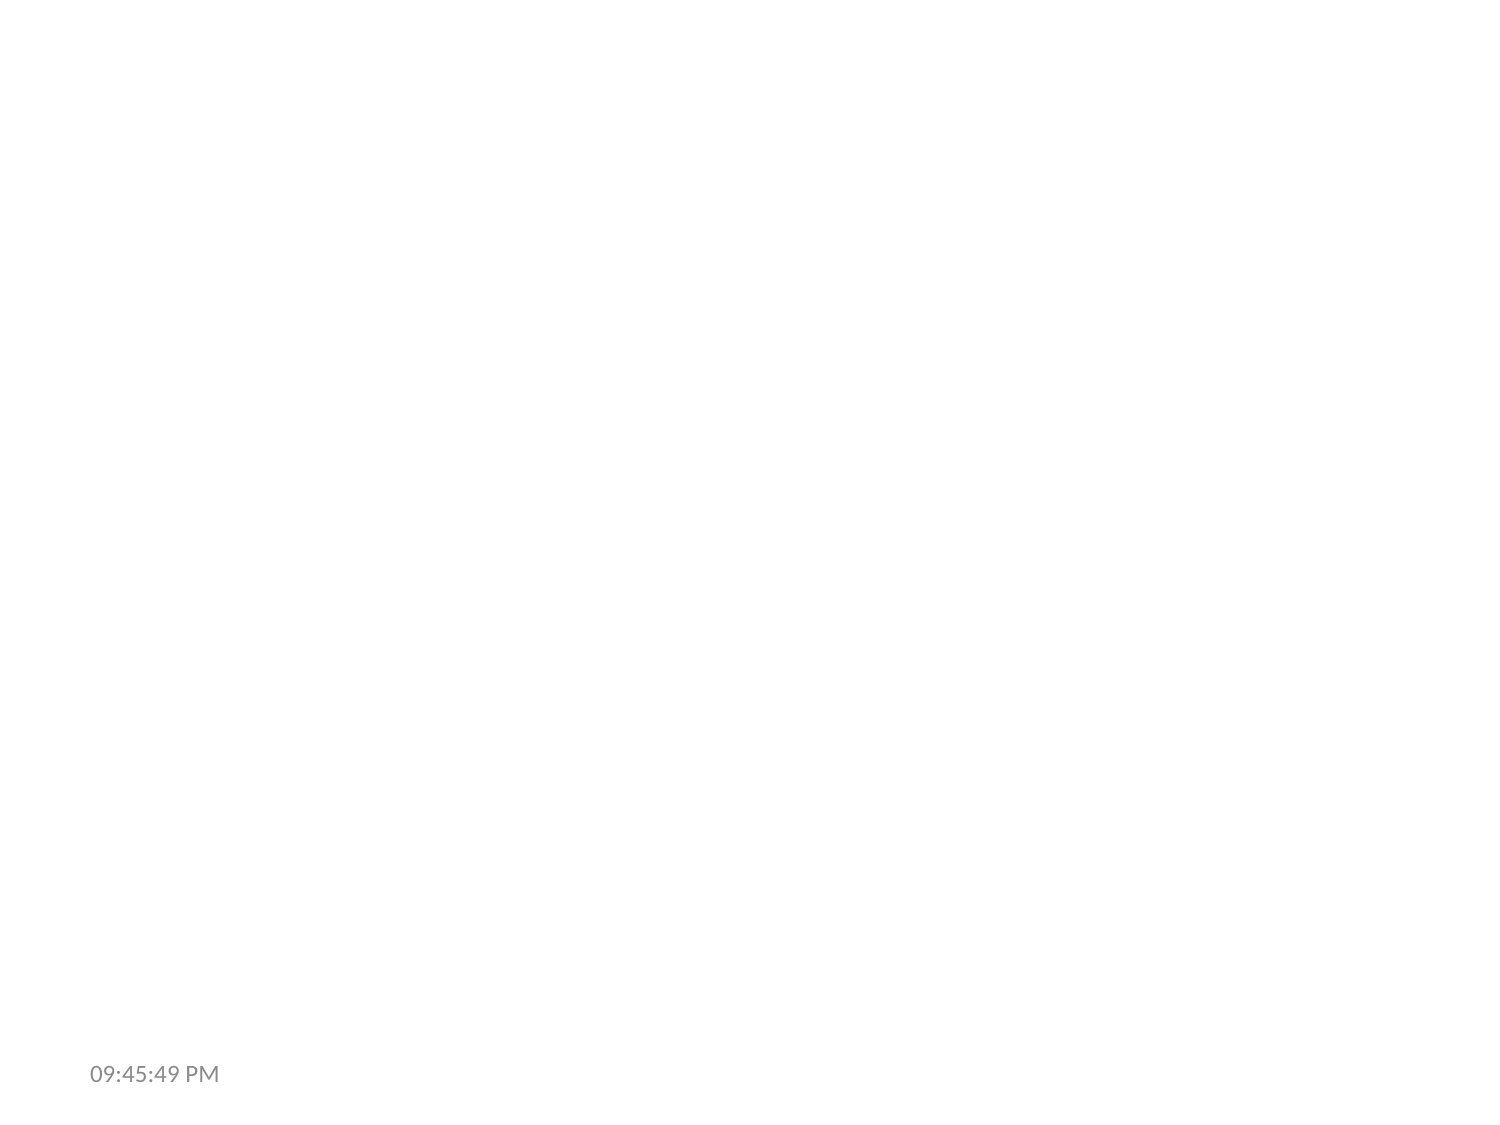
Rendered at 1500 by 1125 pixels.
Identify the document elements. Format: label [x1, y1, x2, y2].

slide_number [75, 1042, 425, 1103]
